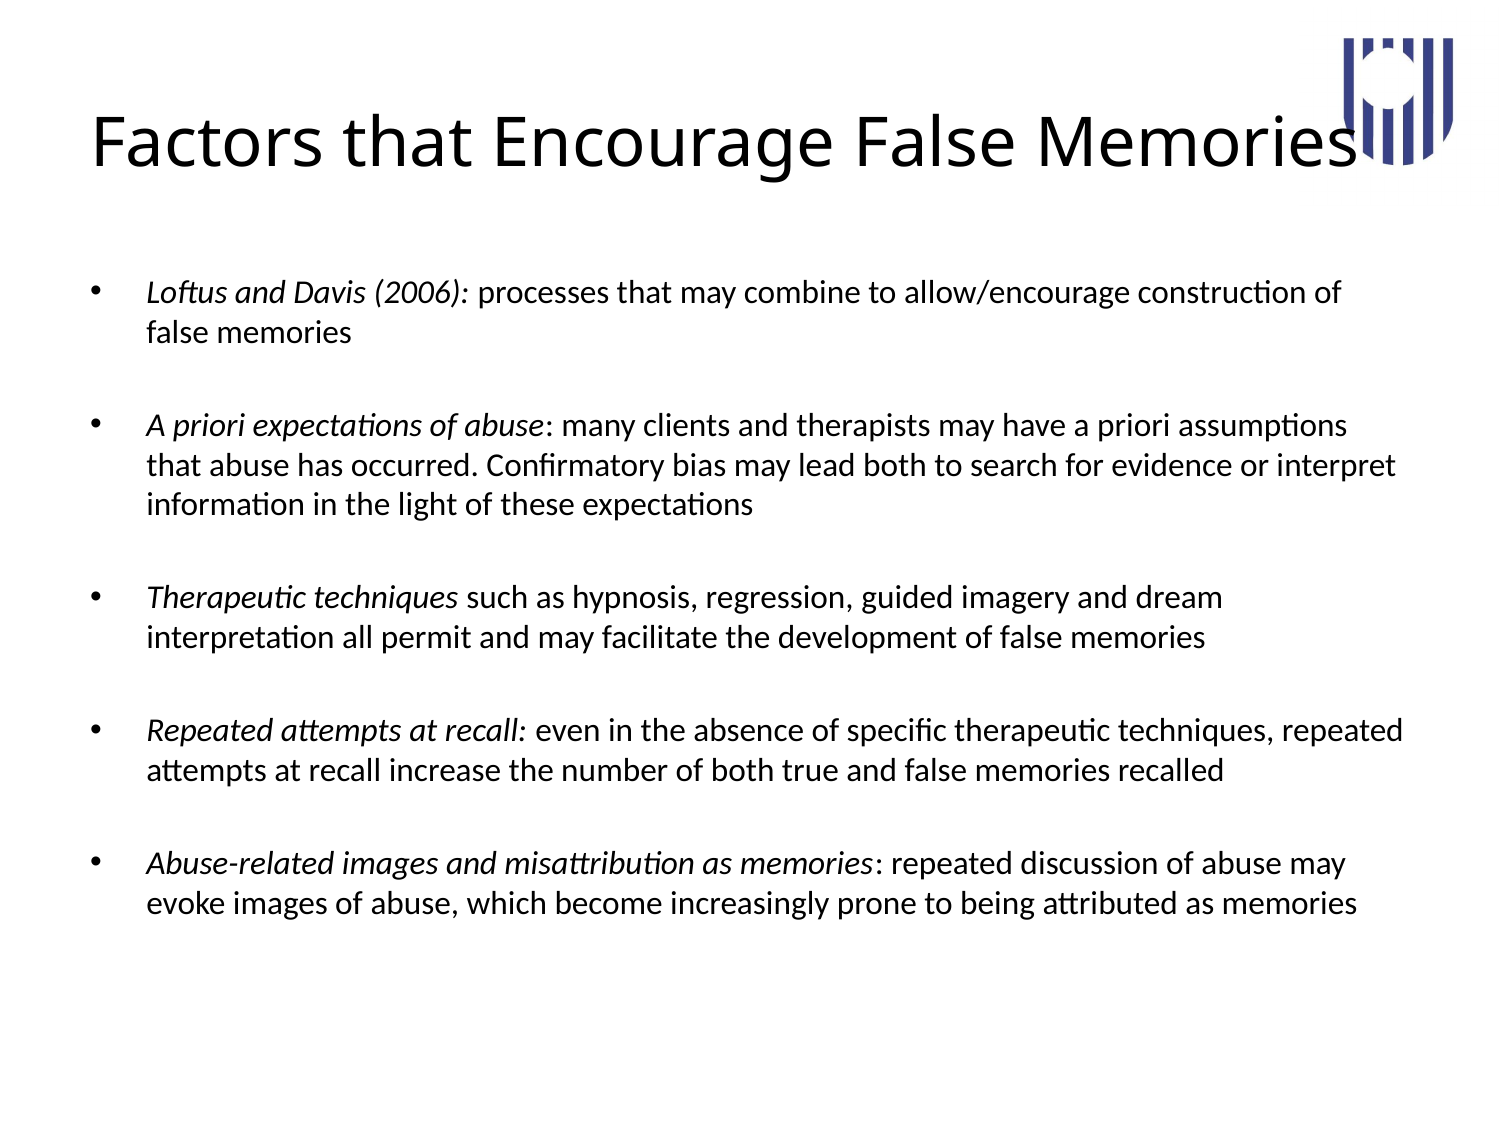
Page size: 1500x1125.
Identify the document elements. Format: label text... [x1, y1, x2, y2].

picture [1299, 7, 1499, 206]
title Factors that Encourage False Memories [75, 45, 1425, 233]
list Loftus and Davis (2006): processes that may combine to allow/encourage construction of false memories A priori expectations of abuse: many clients and therapists may have a priori assumptions that abuse has occurred. Confirmatory bias may lead both to search for evidence or interpret information in the light of these expectations Therapeutic techniques such as hypnosis, regression, guided imagery and dream interpretation all permit and may facilitate the development of false memories Repeated attempts at recall: even in the absence of specific therapeutic techniques, repeated attempts at recall increase the number of both true and false memories recalled Abuse-related images and misattribution as memories: repeated discussion of abuse may evoke images of abuse, which become increasingly prone to being attributed as memories [75, 262, 1425, 1005]
